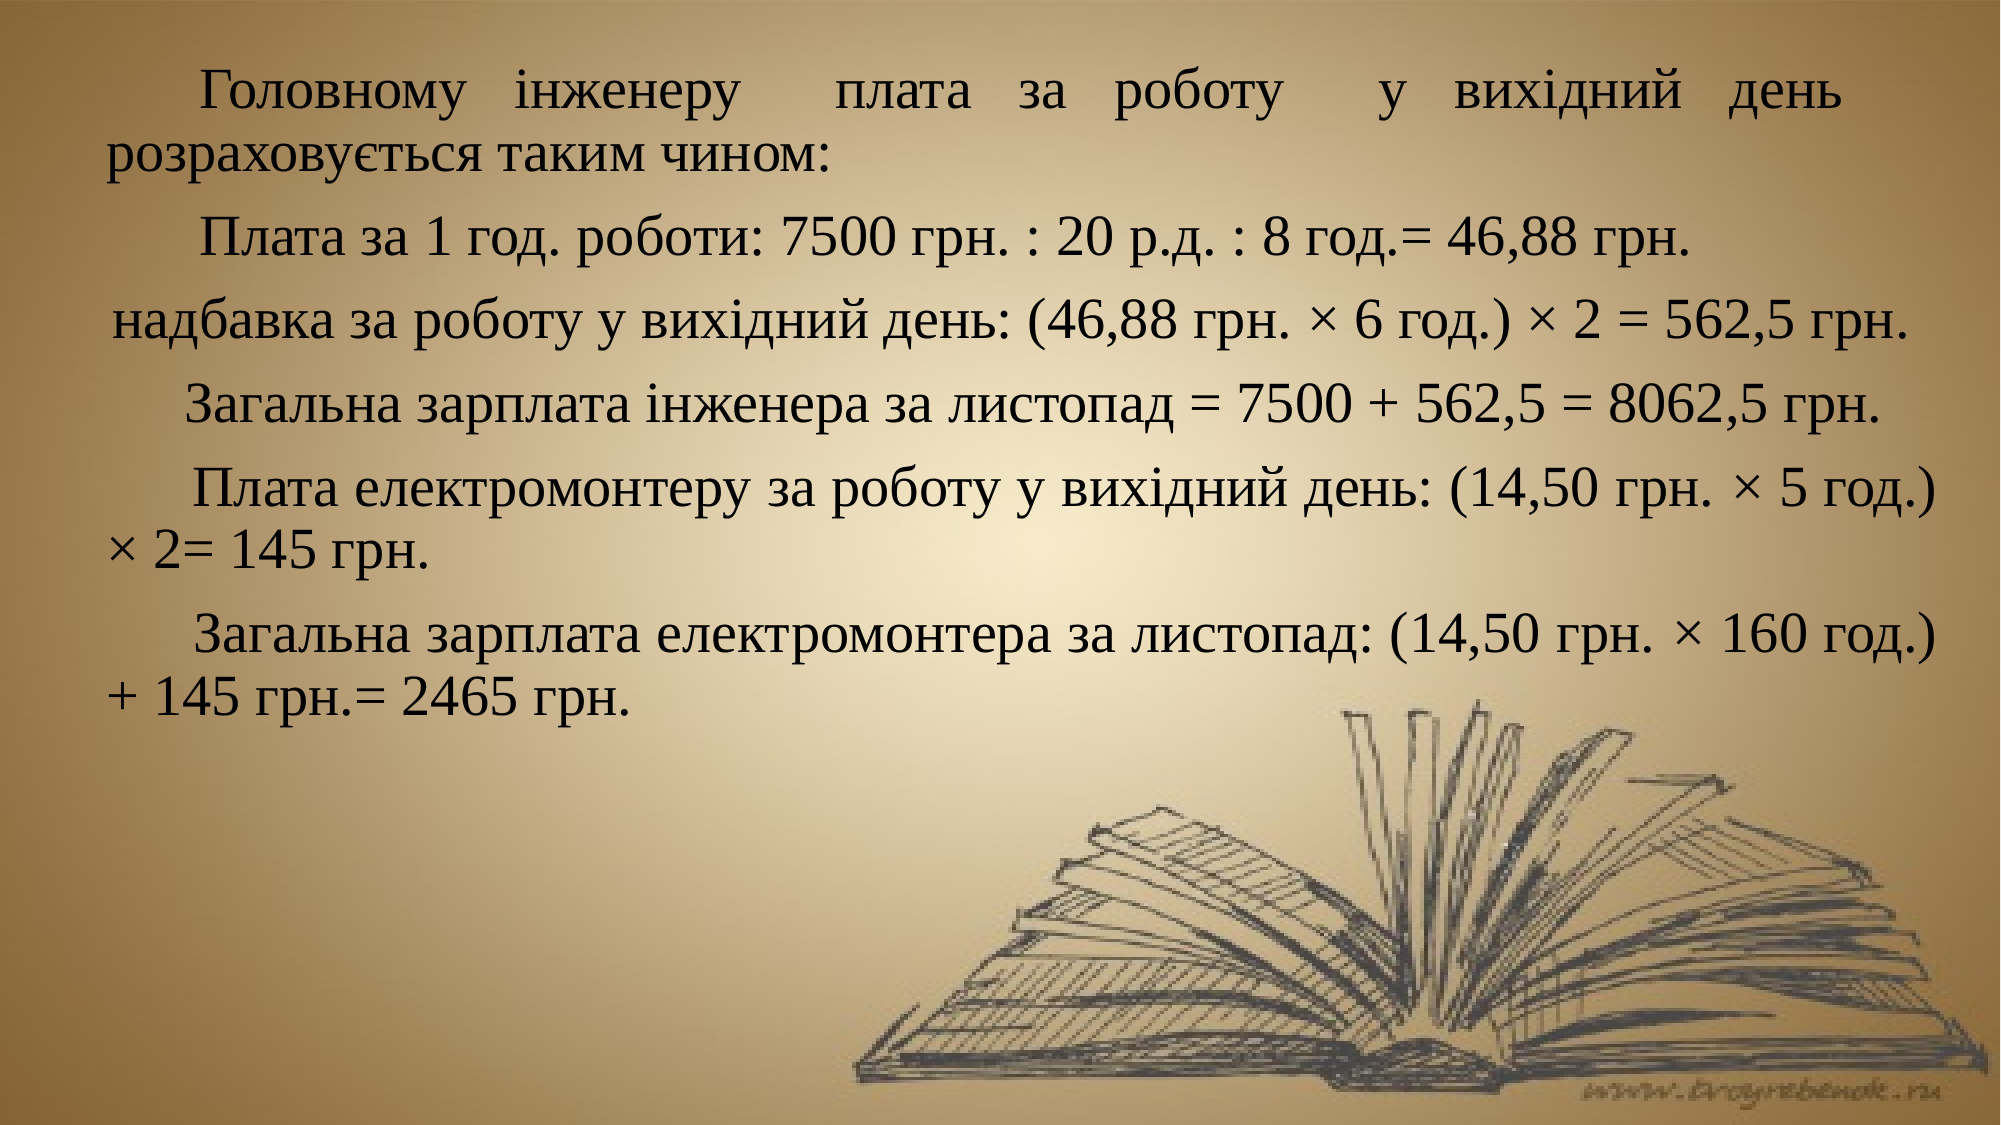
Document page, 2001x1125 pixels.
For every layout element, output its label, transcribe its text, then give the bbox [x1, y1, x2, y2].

picture [0, 0, 2001, 1125]
list Головному інженеру плата за роботу у вихідний день розраховується таким чином: Плата за 1 год. роботи: 7500 грн. : 20 р.д. : 8 год.= 46,88 грн. надбавка за роботу у вихідний день: (46,88 грн. × 6 год.) × 2 = 562,5 грн. Загальна зарплата інженера за листопад = 7500 + 562,5 = 8062,5 грн. Плата електромонтеру за роботу у вихідний день: (14,50 грн. × 5 год.) × 2= 145 грн. Загальна зарплата електромонтера за листопад: (14,50 грн. × 160 год.) + 145 грн.= 2465 грн. [53, 50, 1953, 1053]
